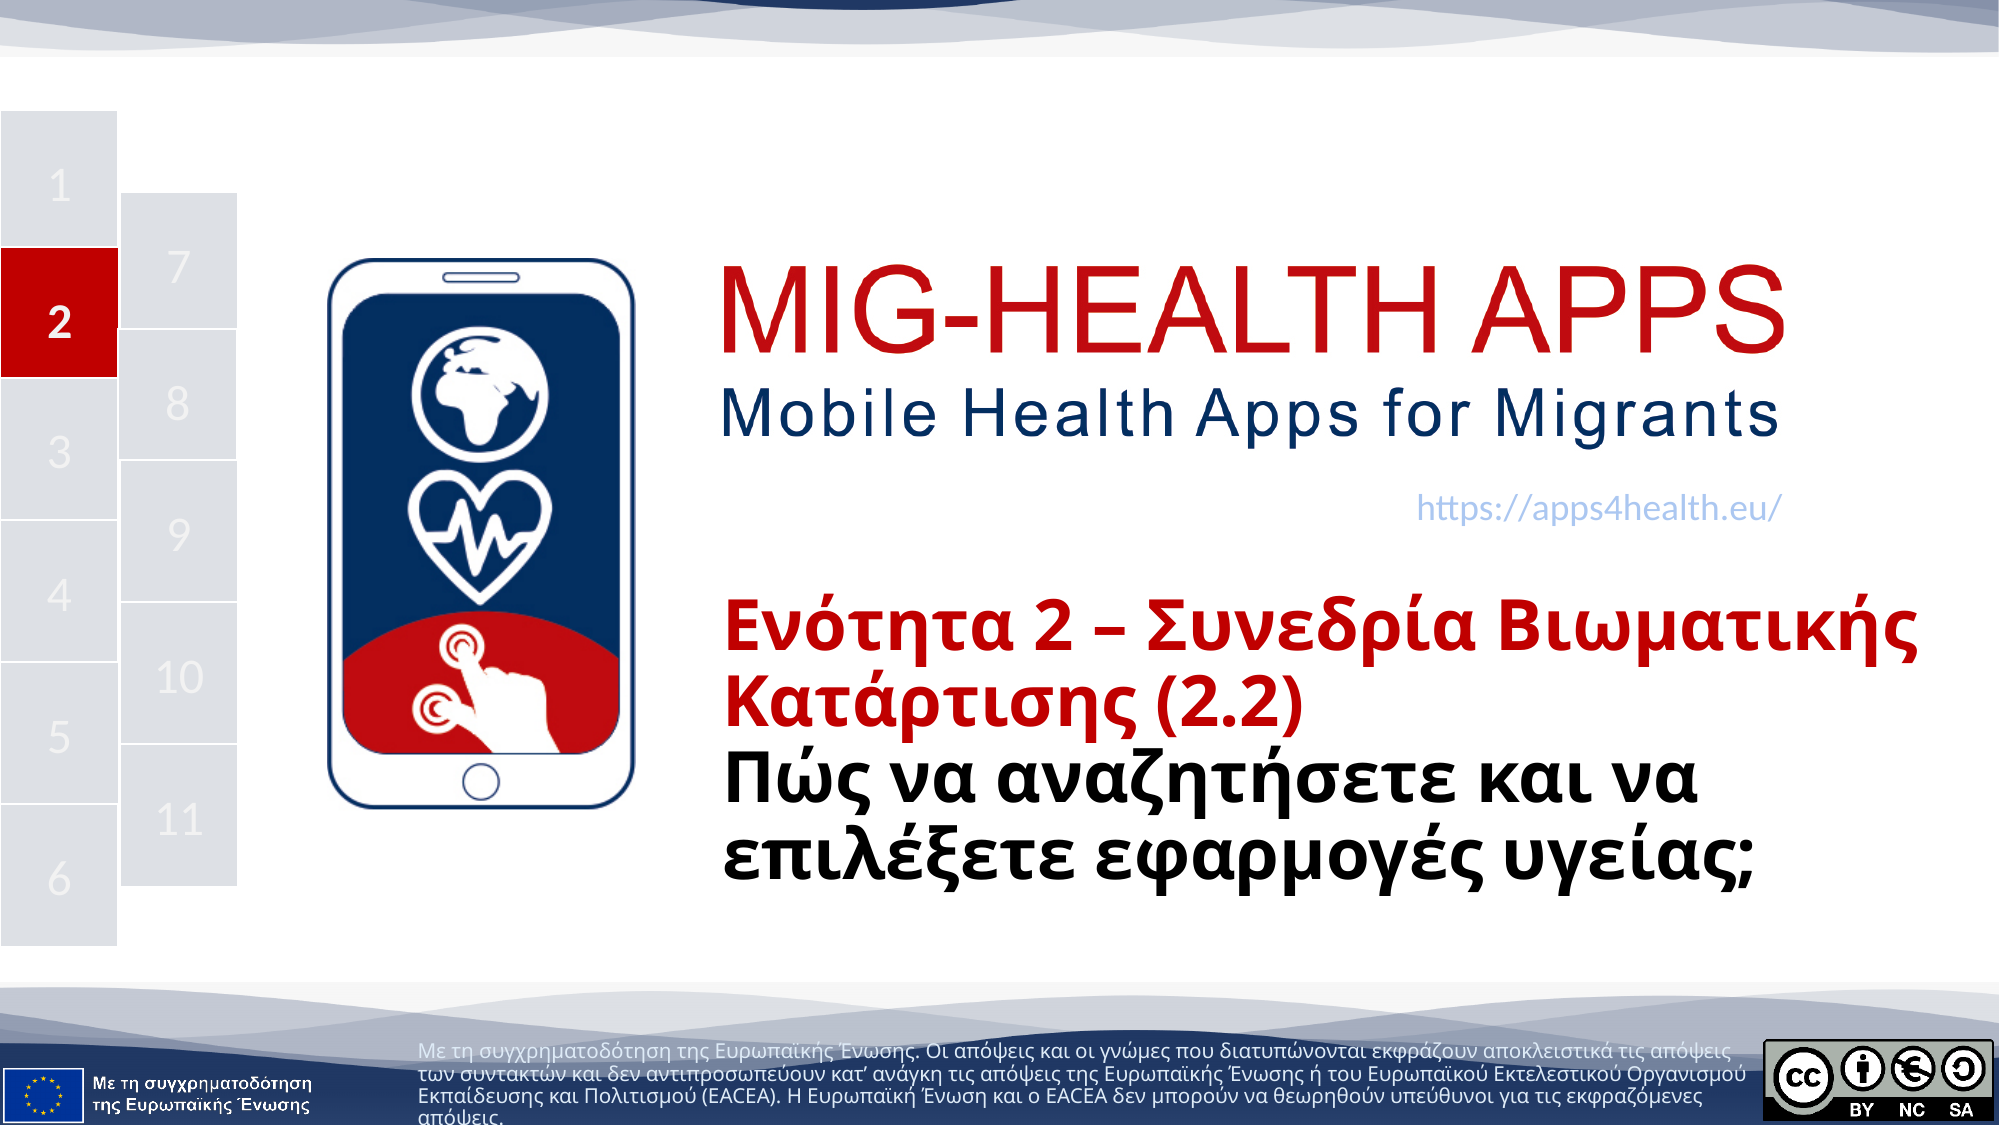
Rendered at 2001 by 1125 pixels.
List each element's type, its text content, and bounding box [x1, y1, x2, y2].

text_box Ενότητα 2 – Συνεδρία Βιωματικής Κατάρτισης (2.2) Πώς να αναζητήσετε και να επιλέξετε εφαρμογές υγείας; [707, 576, 2000, 908]
picture [0, 0, 1999, 57]
text_box 9 [118, 459, 239, 603]
text_box 4 [0, 519, 119, 661]
text_box 8 [117, 328, 238, 473]
text_box 11 [119, 743, 239, 888]
text_box 5 [0, 661, 119, 803]
text_box 6 [0, 803, 120, 948]
text_box 10 [119, 601, 239, 743]
picture [706, 186, 1784, 528]
text_box https://apps4health.eu/ [797, 475, 1798, 536]
text_box 2 [0, 246, 119, 377]
picture [327, 258, 636, 811]
text_box 7 [119, 191, 239, 336]
text_box 3 [0, 377, 118, 519]
picture [0, 982, 1999, 1125]
text_box 1 [0, 109, 119, 246]
